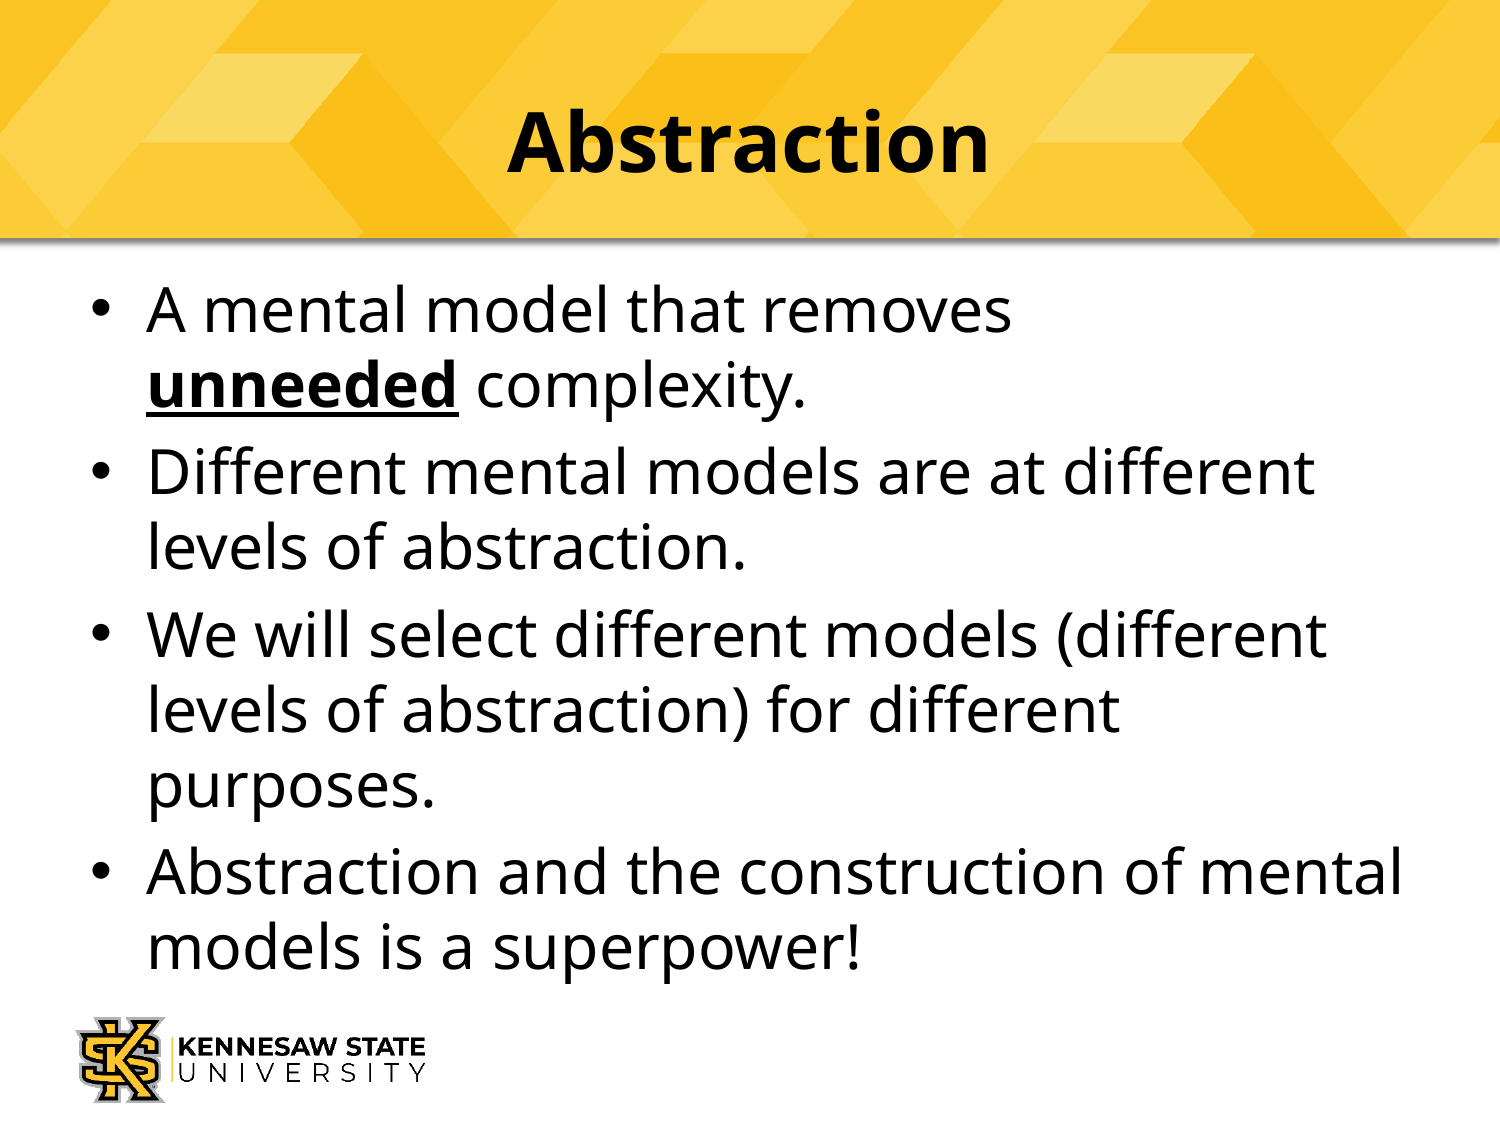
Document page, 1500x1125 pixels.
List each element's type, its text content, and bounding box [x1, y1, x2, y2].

picture [75, 1017, 425, 1103]
title Abstraction [75, 45, 1425, 233]
list A mental model that removes unneeded complexity. Different mental models are at different levels of abstraction. We will select different models (different levels of abstraction) for different purposes. Abstraction and the construction of mental models is a superpower! [75, 262, 1425, 1005]
picture [0, 0, 1500, 251]
